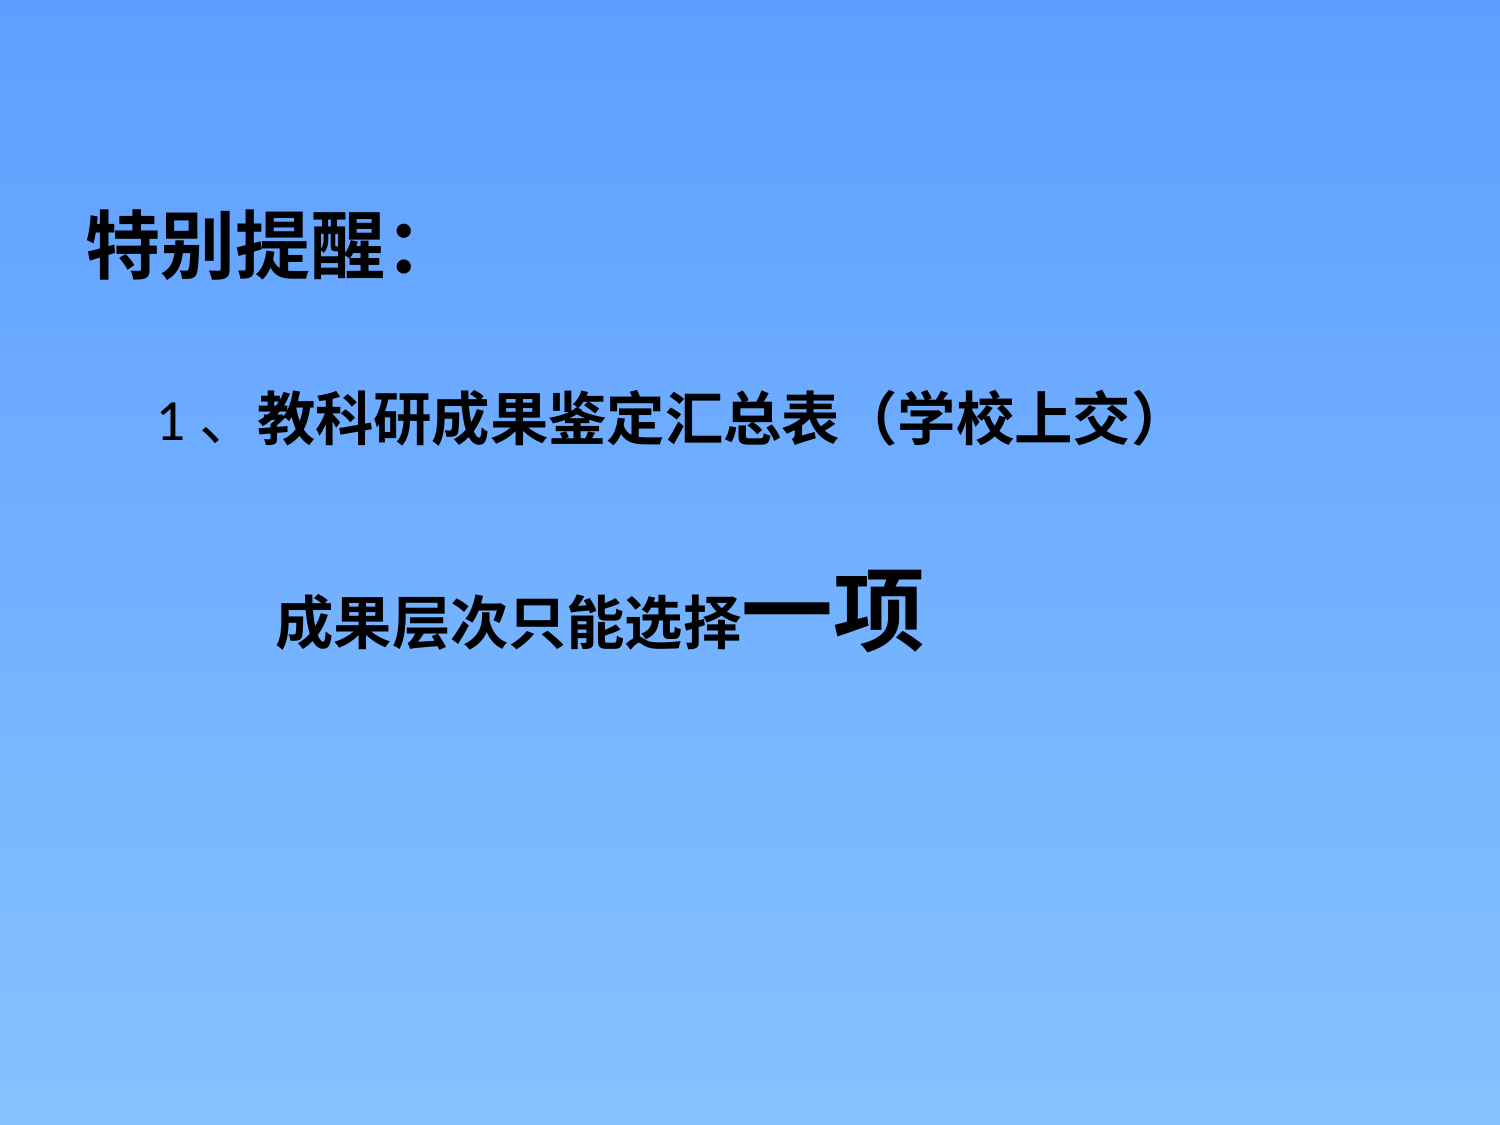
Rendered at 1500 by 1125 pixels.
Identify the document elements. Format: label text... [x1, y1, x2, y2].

subtitle 1、教科研成果鉴定汇总表（学校上交） 成果层次只能选择一项 [140, 375, 1383, 776]
title 特别提醒： [70, 105, 1346, 382]
